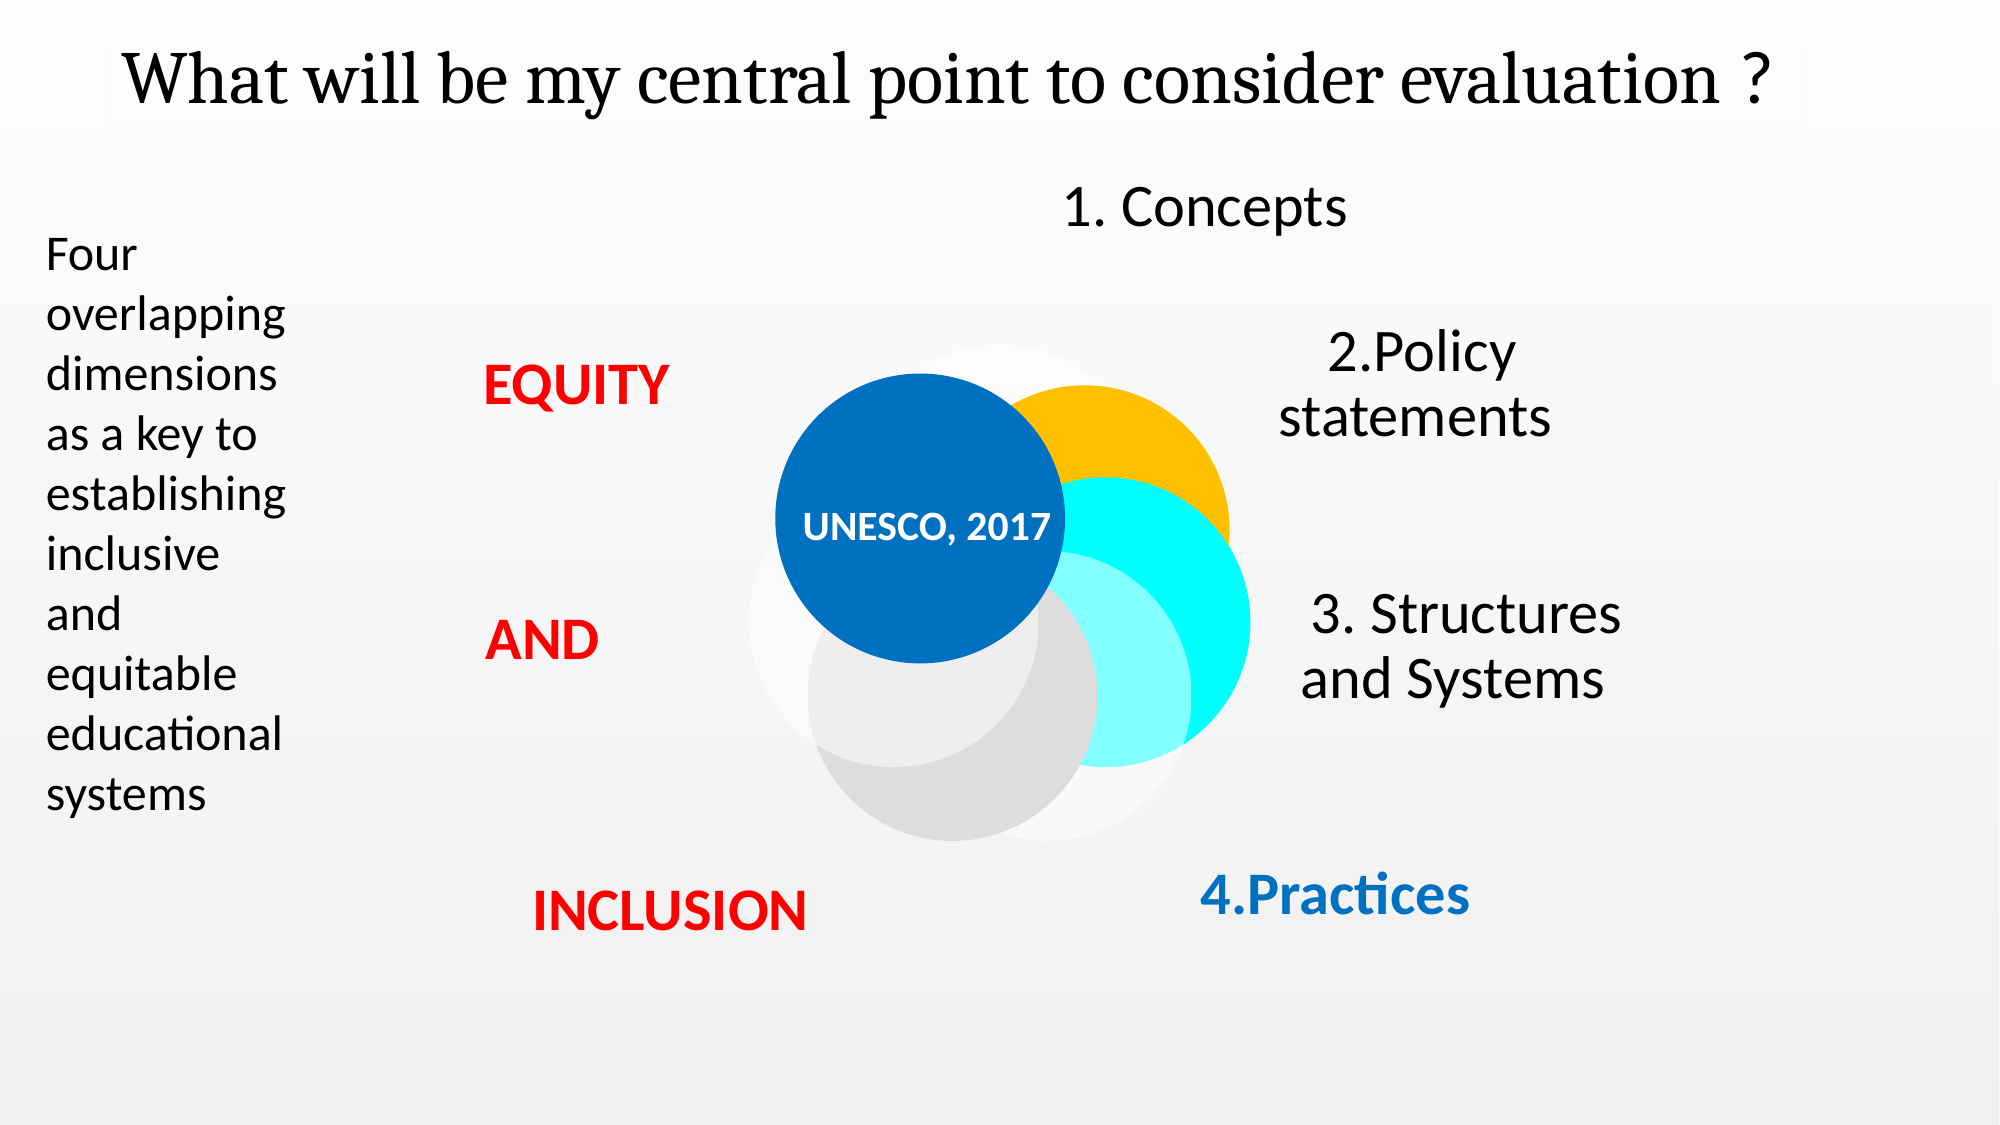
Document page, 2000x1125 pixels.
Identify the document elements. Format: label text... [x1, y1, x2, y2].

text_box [333, 118, 1667, 1007]
text_box What will be my central point to consider evaluation ? [106, 20, 1806, 126]
text_box Four overlapping dimensions as a key to establishing inclusive and equitable educational systems [31, 213, 303, 828]
